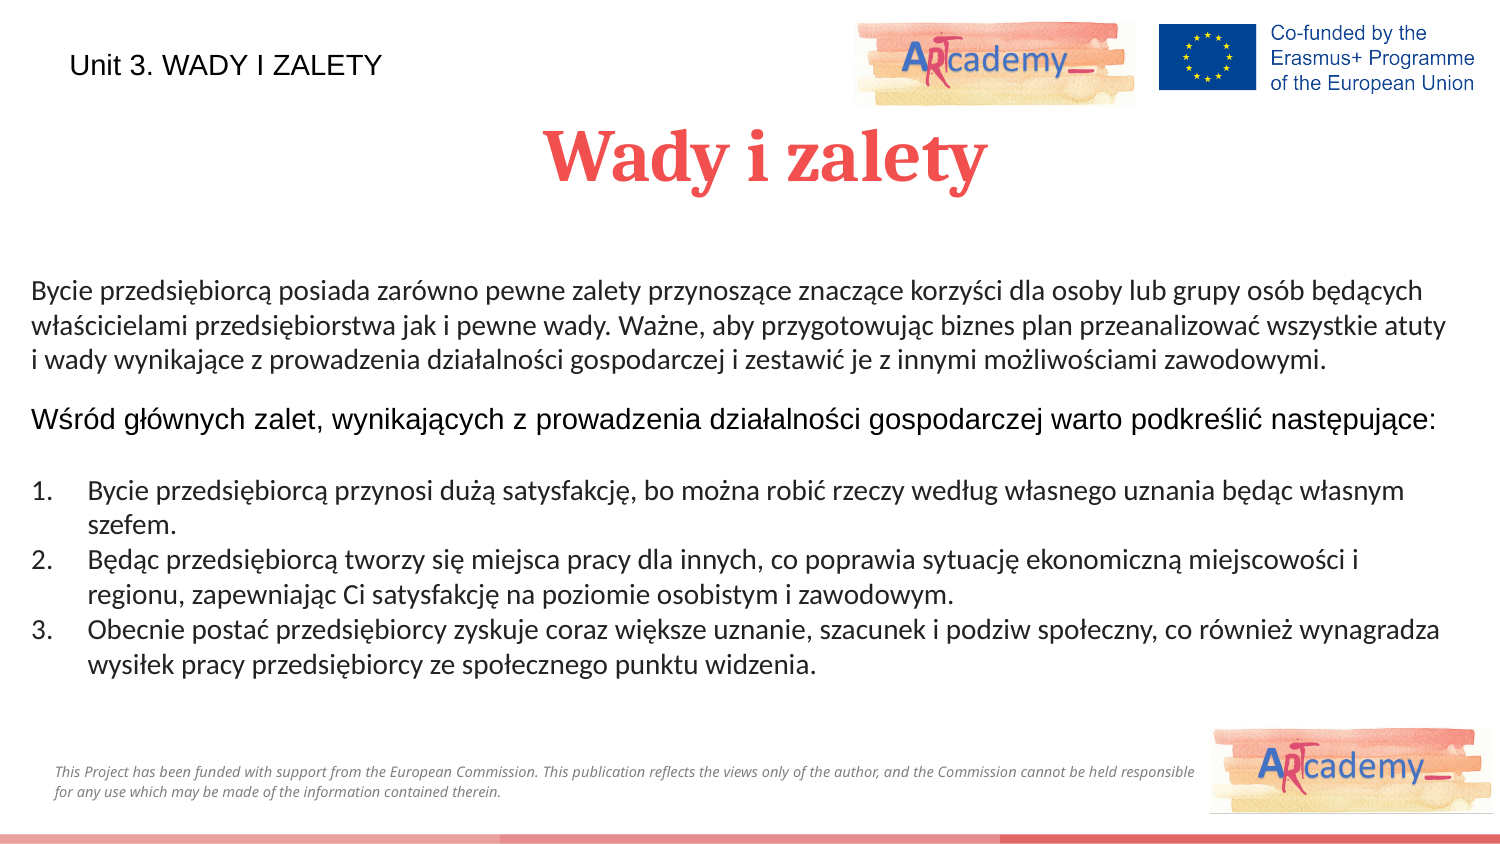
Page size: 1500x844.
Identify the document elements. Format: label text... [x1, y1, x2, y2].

title Wady i zalety [180, 4, 1352, 212]
picture [1210, 709, 1493, 844]
text_box This Project has been funded with support from the European Commission. This publication reflects the views only of the author, and the Commission cannot be held responsible for any use which may be made of the information contained therein. [39, 754, 1205, 799]
picture [1158, 24, 1474, 94]
list Bycie przedsiębiorcą posiada zarówno pewne zalety przynoszące znaczące korzyści dla osoby lub grupy osób będących właścicielami przedsiębiorstwa jak i pewne wady. Ważne, aby przygotowując biznes plan przeanalizować wszystkie atuty i wady wynikające z prowadzenia działalności gospodarczej i zestawić je z innymi możliwościami zawodowymi. Wśród głównych zalet, wynikających z prowadzenia działalności gospodarczej warto podkreślić następujące: Bycie przedsiębiorcą przynosi dużą satysfakcję, bo można robić rzeczy według własnego uznania będąc własnym szefem. Będąc przedsiębiorcą tworzy się miejsca pracy dla innych, co poprawia sytuację ekonomiczną miejscowości i regionu, zapewniając Ci satysfakcję na poziomie osobistym i zawodowym. Obecnie postać przedsiębiorcy zyskuje coraz większe uznanie, szacunek i podziw społeczny, co również wynagradza wysiłek pracy przedsiębiorcy ze społecznego punktu widzenia. [16, 255, 1474, 793]
text_box Unit 3. WADY I ZALETY [54, 39, 716, 89]
picture [854, 2, 1137, 138]
